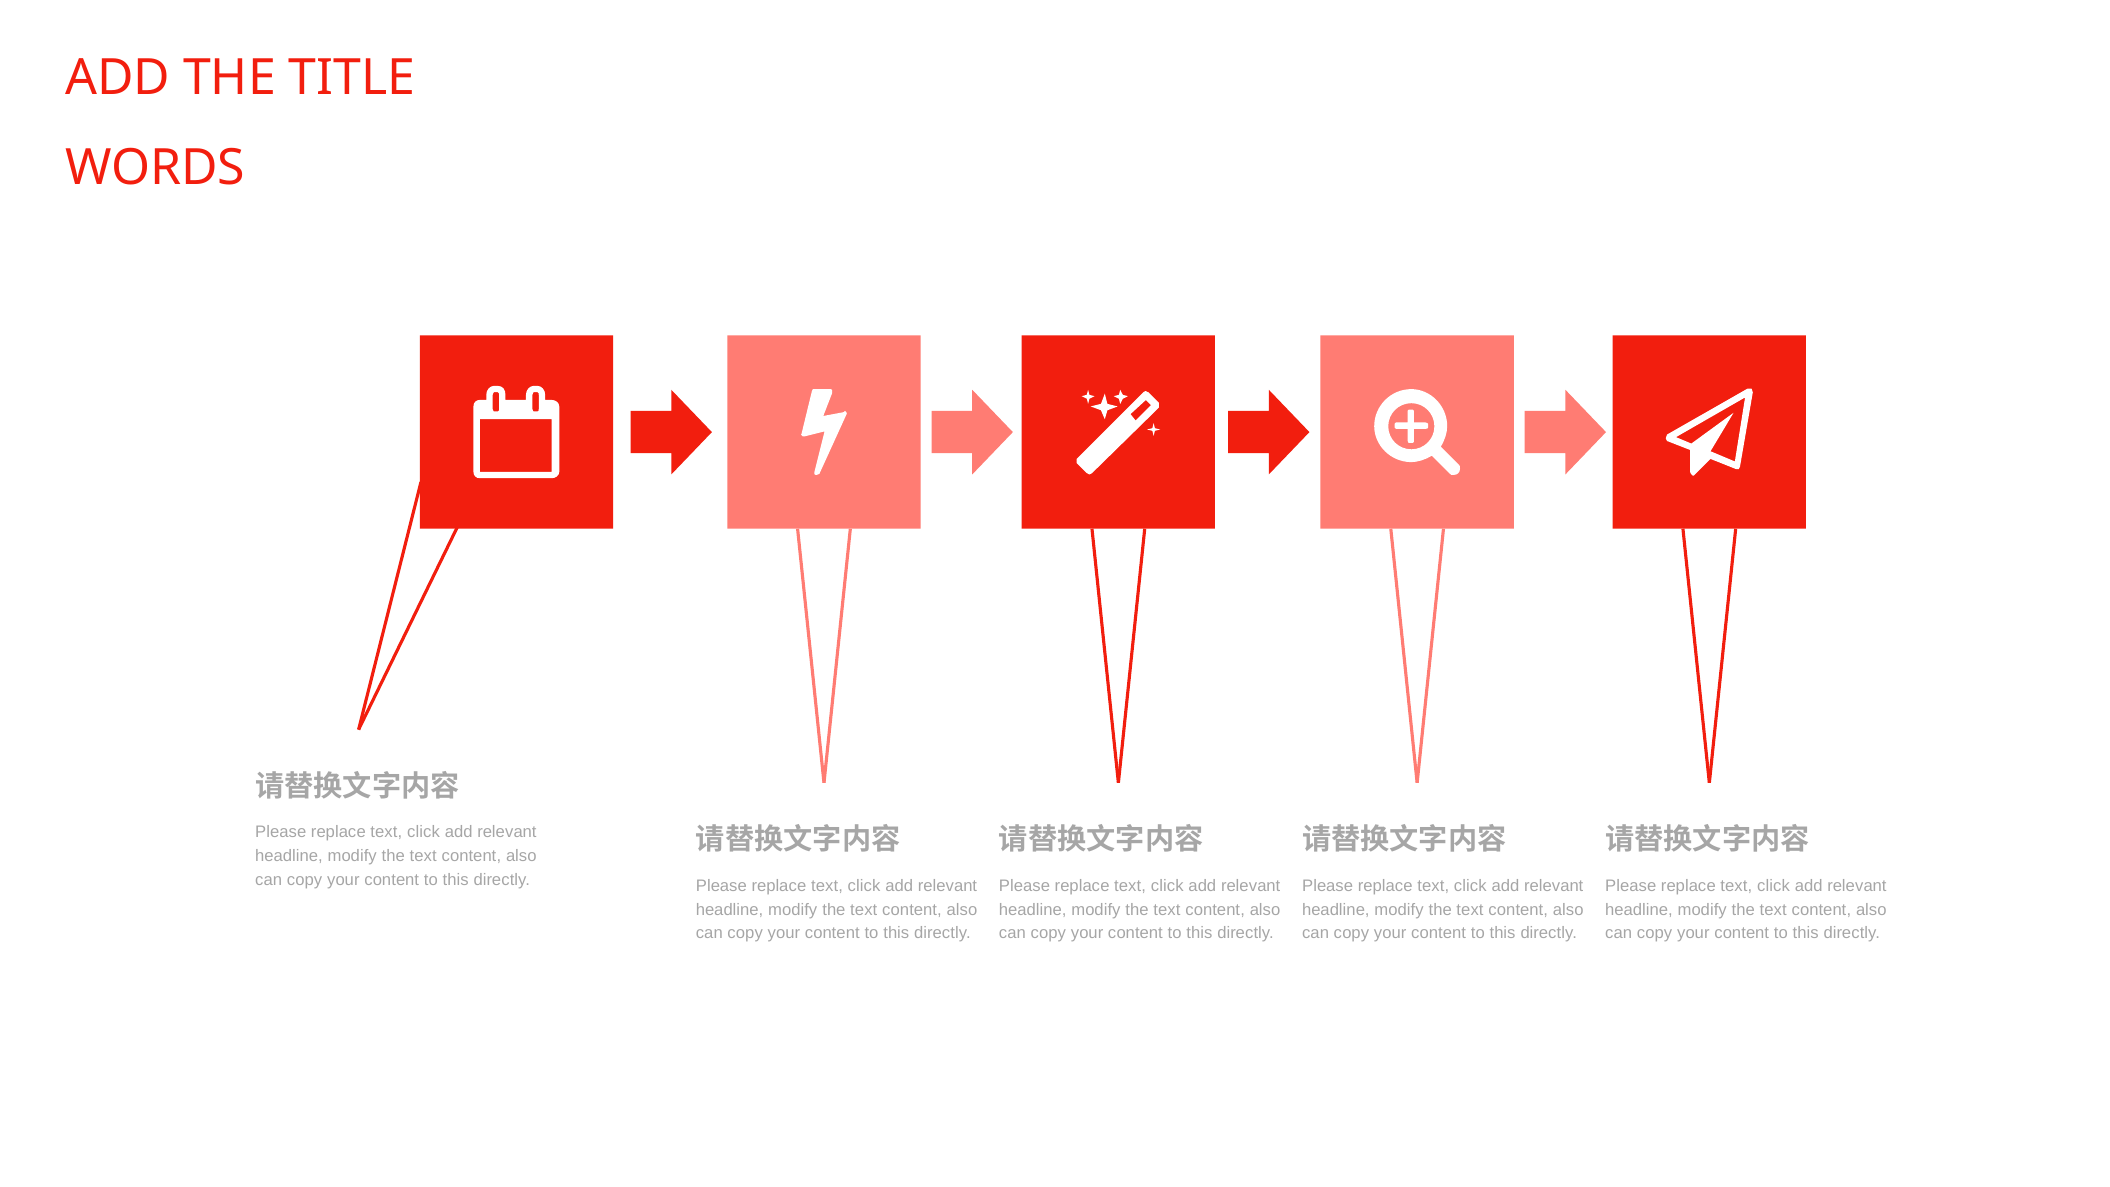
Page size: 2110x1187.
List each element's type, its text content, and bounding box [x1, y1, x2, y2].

text_box Please replace text, click add relevant headline, modify the text content, also can copy your content to this directly. [695, 870, 984, 943]
text_box 请替换文字内容 [998, 806, 1218, 862]
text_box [1390, 529, 1444, 783]
text_box 请替换文字内容 [695, 806, 915, 862]
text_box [1092, 529, 1145, 783]
text_box 请替换文字内容 [1302, 806, 1521, 862]
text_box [1612, 335, 1806, 529]
text_box ADD THE TITLE WORDS [50, 7, 583, 202]
text_box Please replace text, click add relevant headline, modify the text content, also can copy your content to this directly. [255, 817, 544, 890]
text_box [629, 387, 714, 478]
text_box [930, 387, 1015, 478]
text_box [1682, 529, 1736, 783]
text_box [1021, 335, 1215, 529]
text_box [375, 483, 429, 738]
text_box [797, 529, 851, 783]
text_box Please replace text, click add relevant headline, modify the text content, also can copy your content to this directly. [998, 870, 1287, 943]
text_box 请替换文字内容 [1605, 806, 1824, 862]
text_box [1523, 387, 1608, 478]
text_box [727, 335, 921, 529]
text_box 请替换文字内容 [255, 753, 474, 809]
text_box Please replace text, click add relevant headline, modify the text content, also can copy your content to this directly. [1605, 870, 1894, 943]
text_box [419, 335, 614, 529]
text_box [1320, 335, 1514, 529]
text_box Please replace text, click add relevant headline, modify the text content, also can copy your content to this directly. [1302, 870, 1590, 943]
text_box [1227, 387, 1311, 478]
